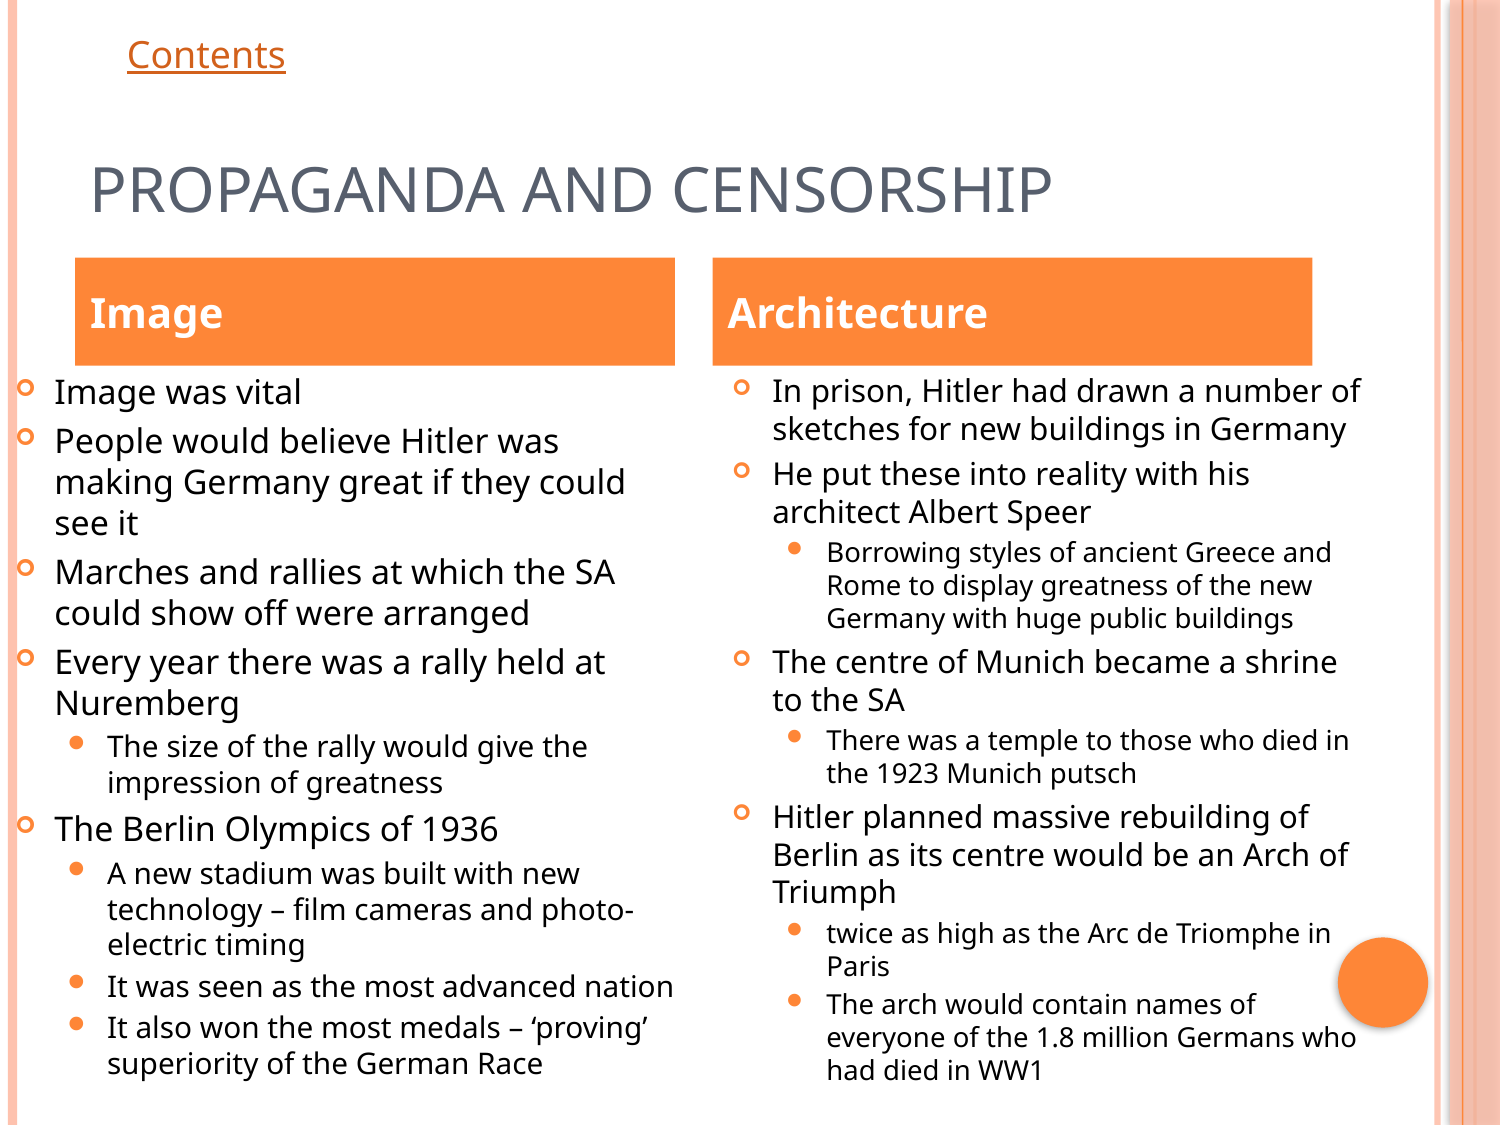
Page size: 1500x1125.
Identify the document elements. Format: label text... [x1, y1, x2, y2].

list In prison, Hitler had drawn a number of sketches for new buildings in Germany He put these into reality with his architect Albert Speer Borrowing styles of ancient Greece and Rome to display greatness of the new Germany with huge public buildings The centre of Munich became a shrine to the SA There was a temple to those who died in the 1923 Munich putsch Hitler planned massive rebuilding of Berlin as its centre would be an Arch of Triumph twice as high as the Arc de Triomphe in Paris The arch would contain names of everyone of the 1.8 million Germans who had died in WW1 [716, 363, 1383, 1125]
list Image was vital People would believe Hitler was making Germany great if they could see it Marches and rallies at which the SA could show off were arranged Every year there was a rally held at Nuremberg The size of the rally would give the impression of greatness The Berlin Olympics of 1936 A new stadium was built with new technology – film cameras and photo-electric timing It was seen as the most advanced nation It also won the most medals – ‘proving’ superiority of the German Race [0, 363, 692, 1125]
list Architecture [712, 257, 1313, 366]
title Propaganda and Censorship [75, 44, 1313, 233]
list Image [74, 257, 676, 366]
